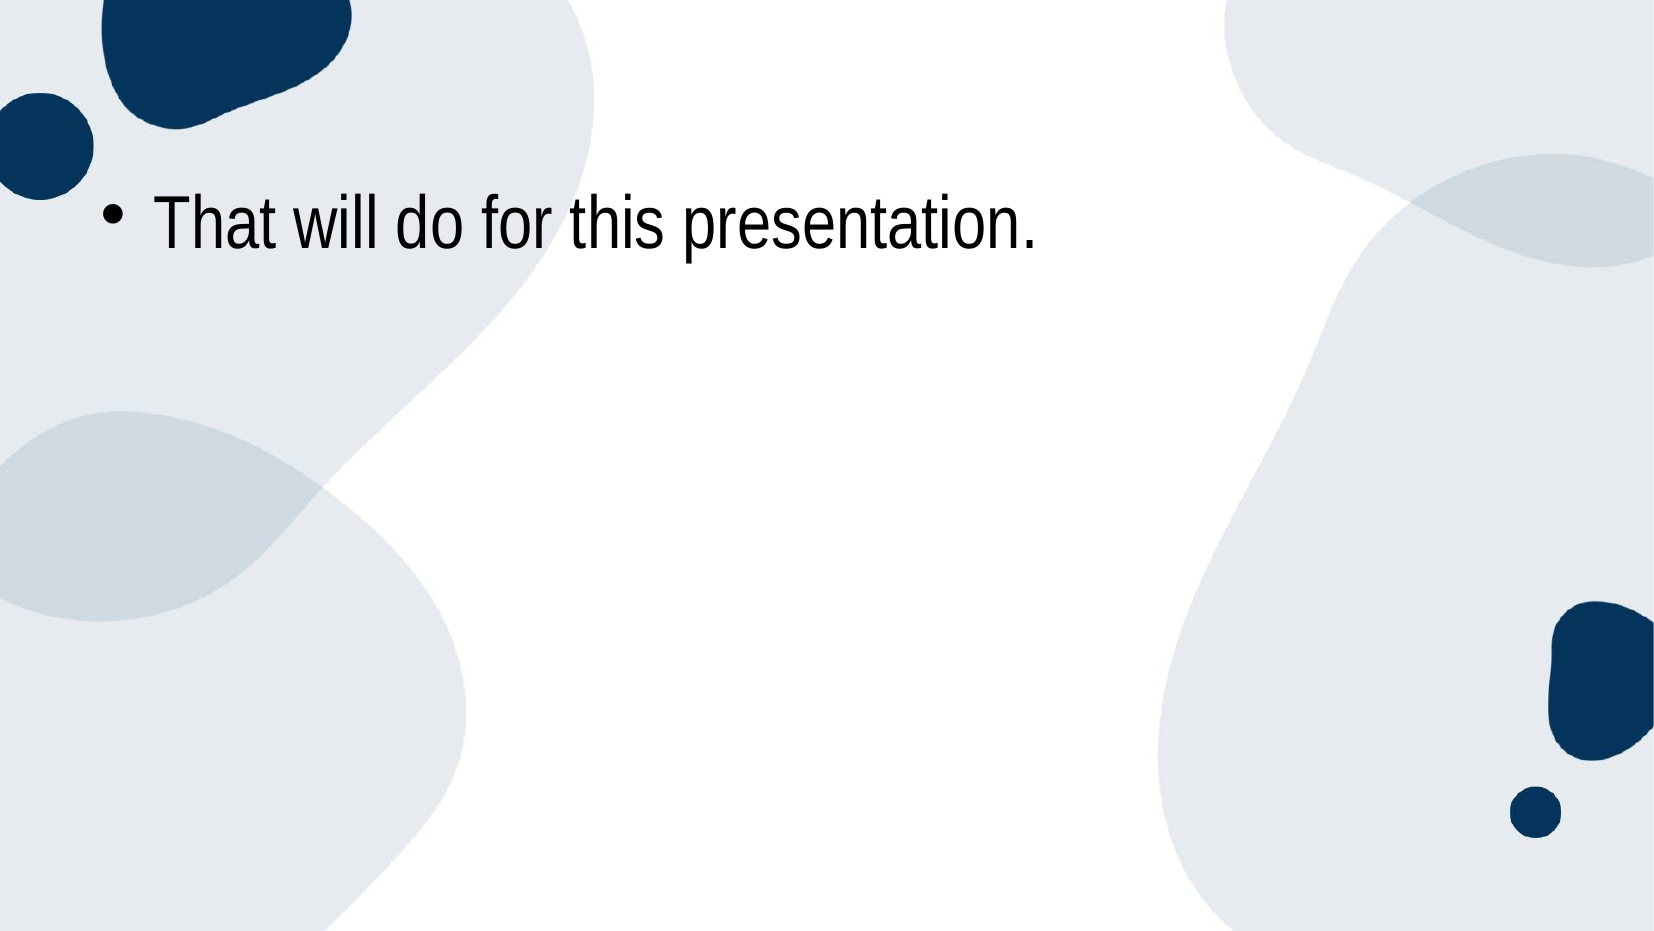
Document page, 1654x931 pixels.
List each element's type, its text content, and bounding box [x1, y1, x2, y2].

list That will do for this presentation. [82, 173, 1571, 757]
picture [0, 0, 1654, 931]
